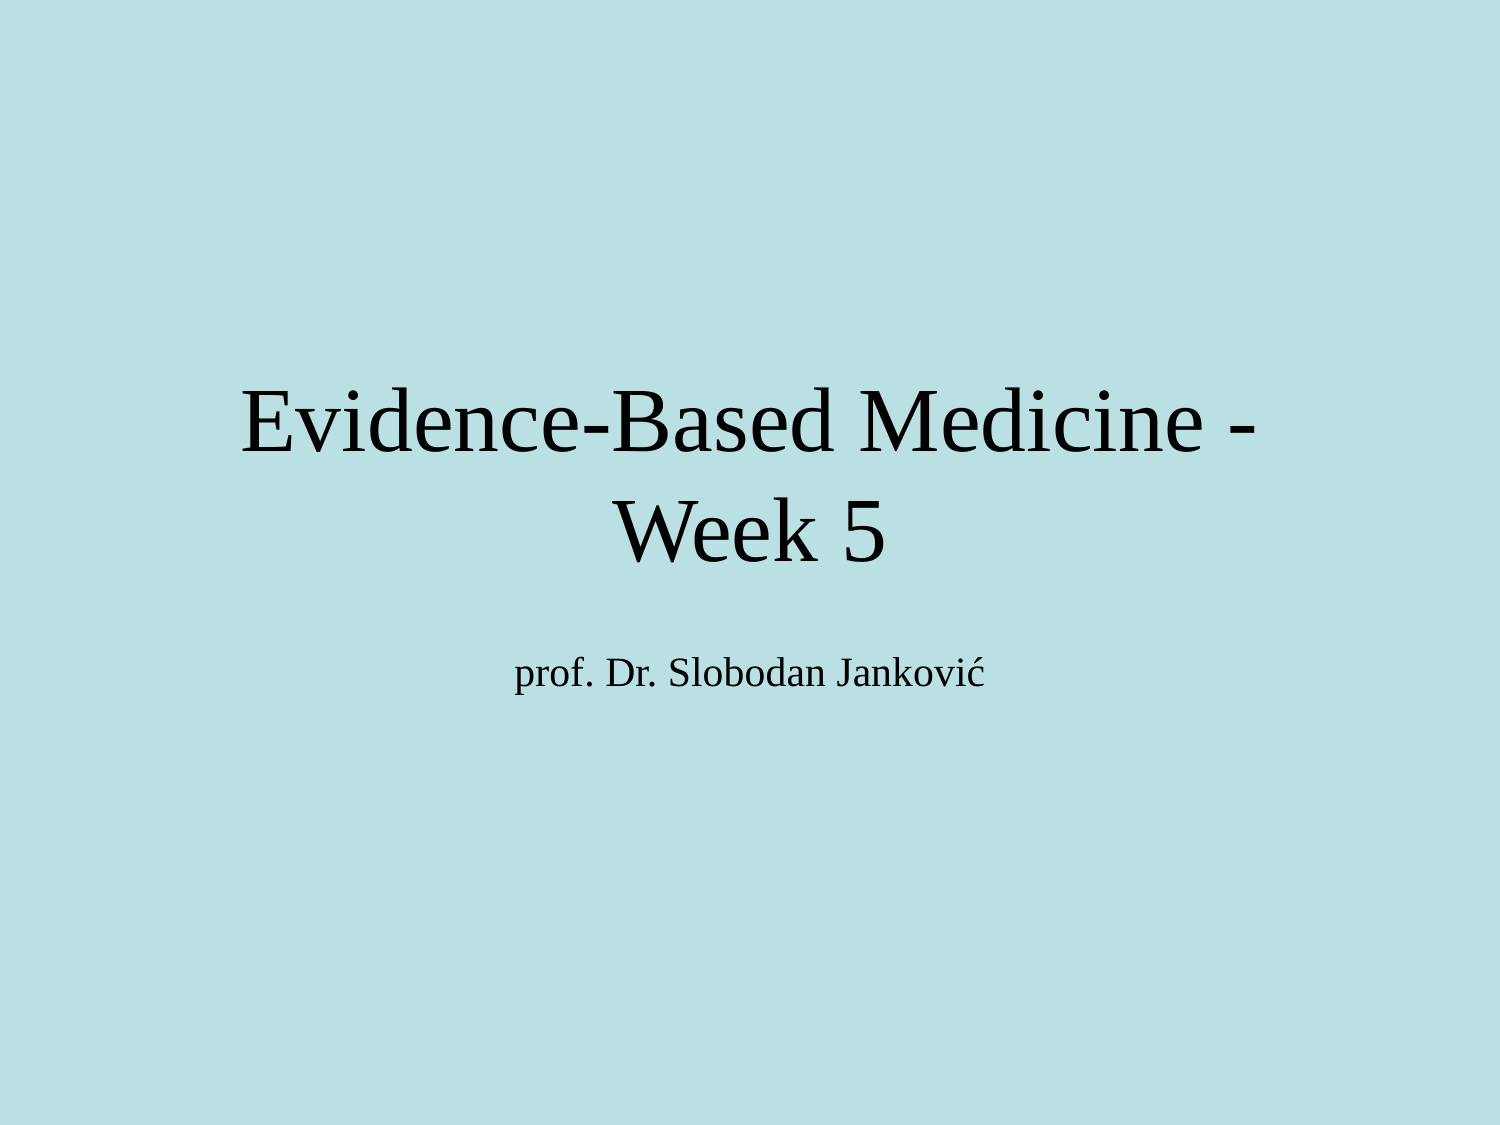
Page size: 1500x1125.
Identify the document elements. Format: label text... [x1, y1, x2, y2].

title Evidence-Based Medicine - Week 5 [112, 349, 1388, 591]
subtitle prof. Dr. Slobodan Janković [225, 637, 1275, 925]
